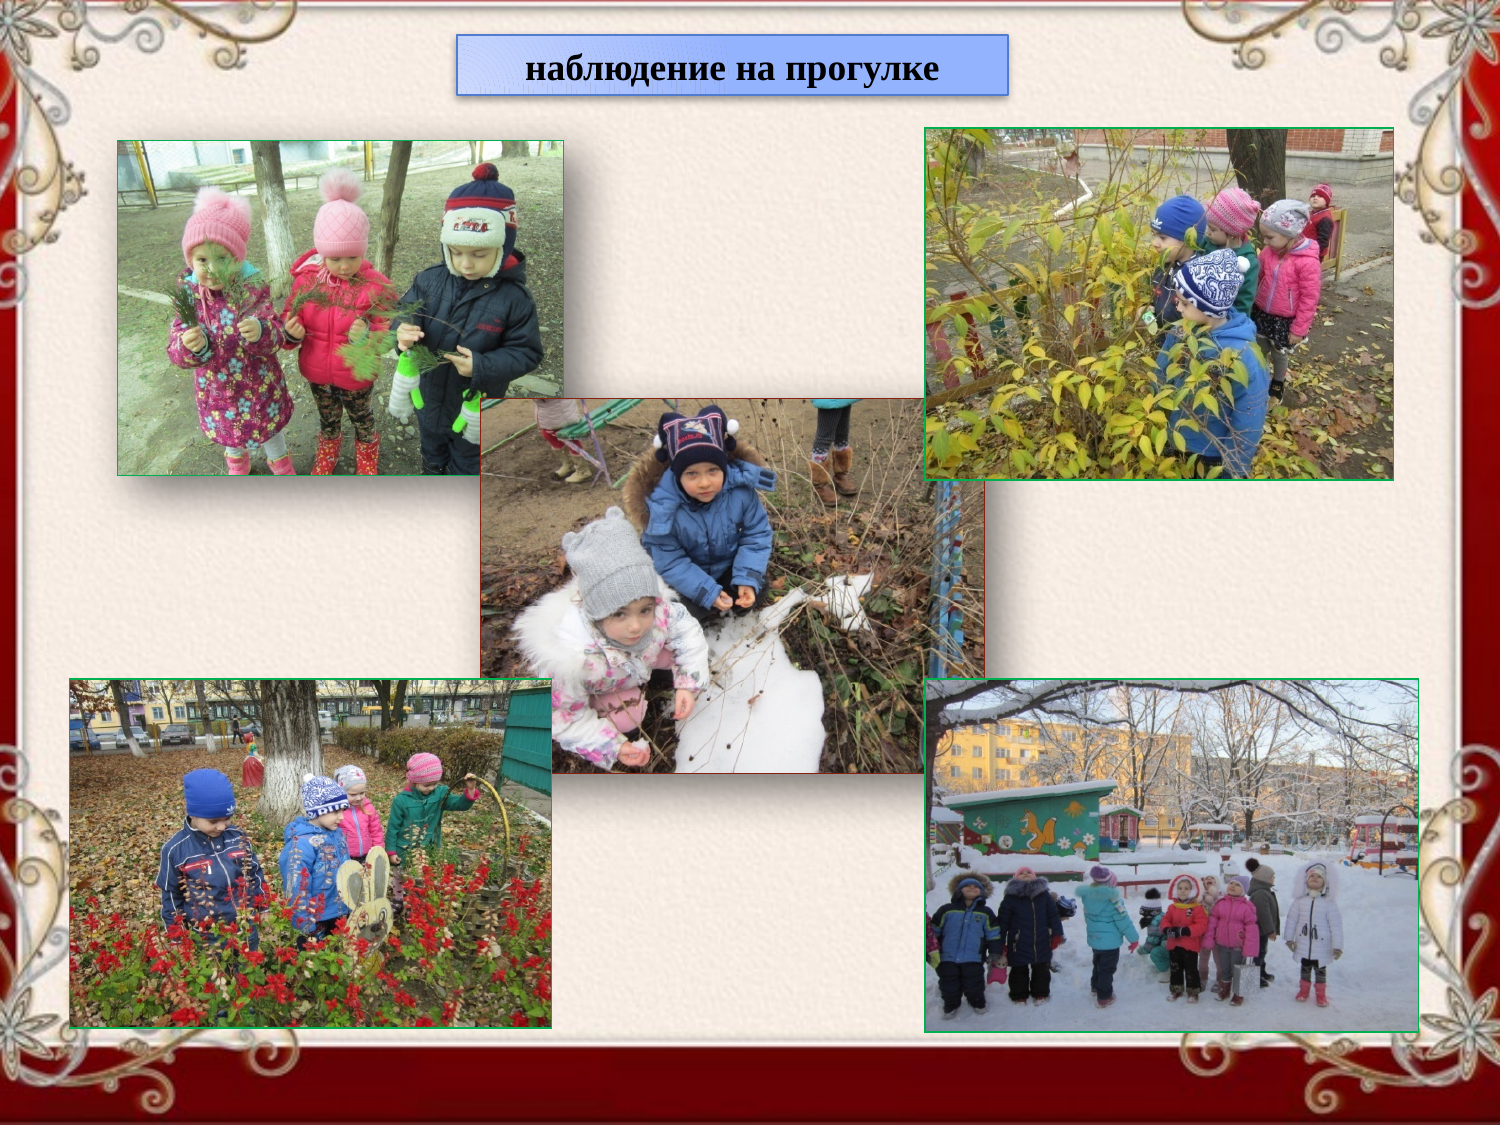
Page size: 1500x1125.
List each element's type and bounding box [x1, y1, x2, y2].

text_box [0, 0, 1500, 1125]
